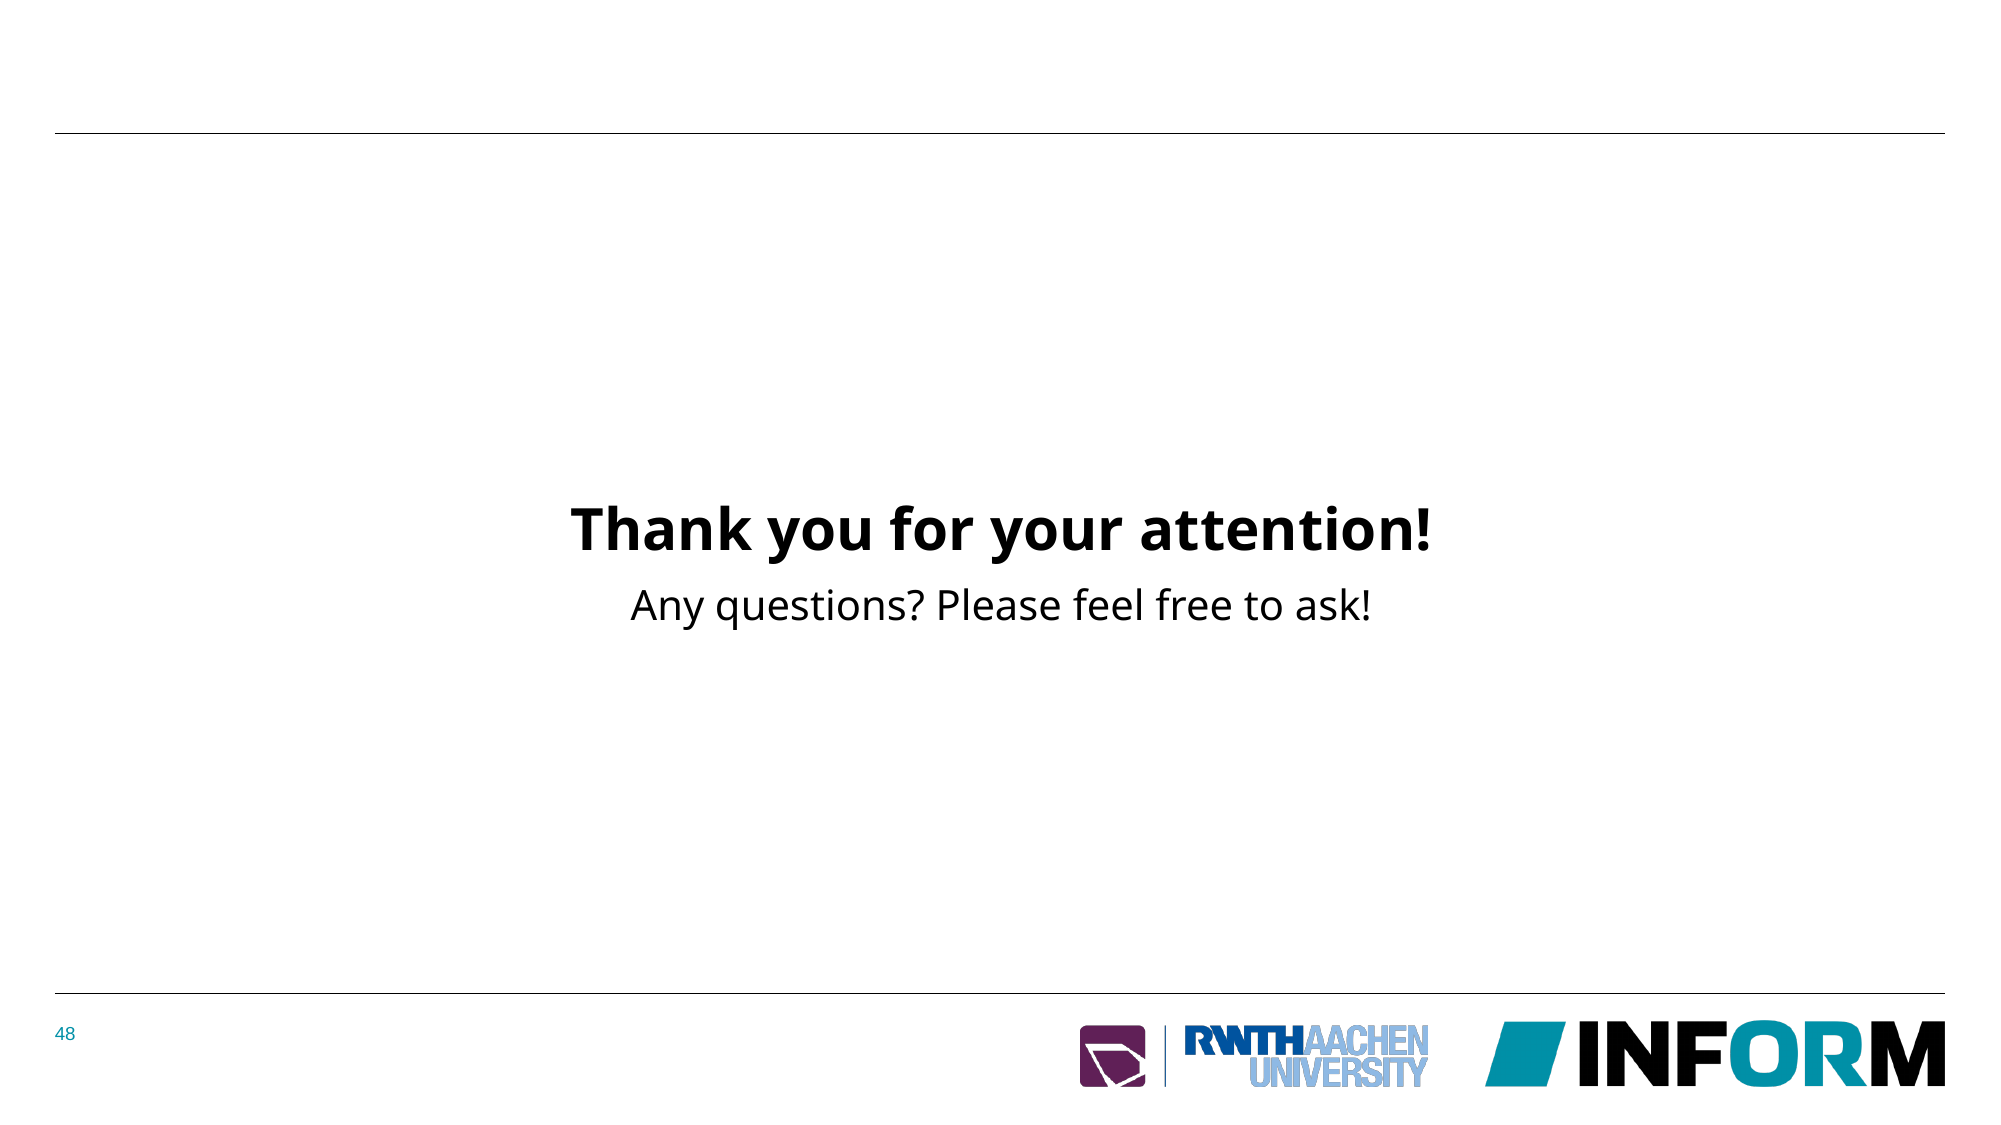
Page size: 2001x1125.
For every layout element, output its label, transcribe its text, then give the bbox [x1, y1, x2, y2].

list Thank you for your attention! Any questions? Please feel free to ask! [55, 161, 1947, 968]
picture [1485, 1020, 1945, 1087]
picture [1080, 1025, 1428, 1087]
